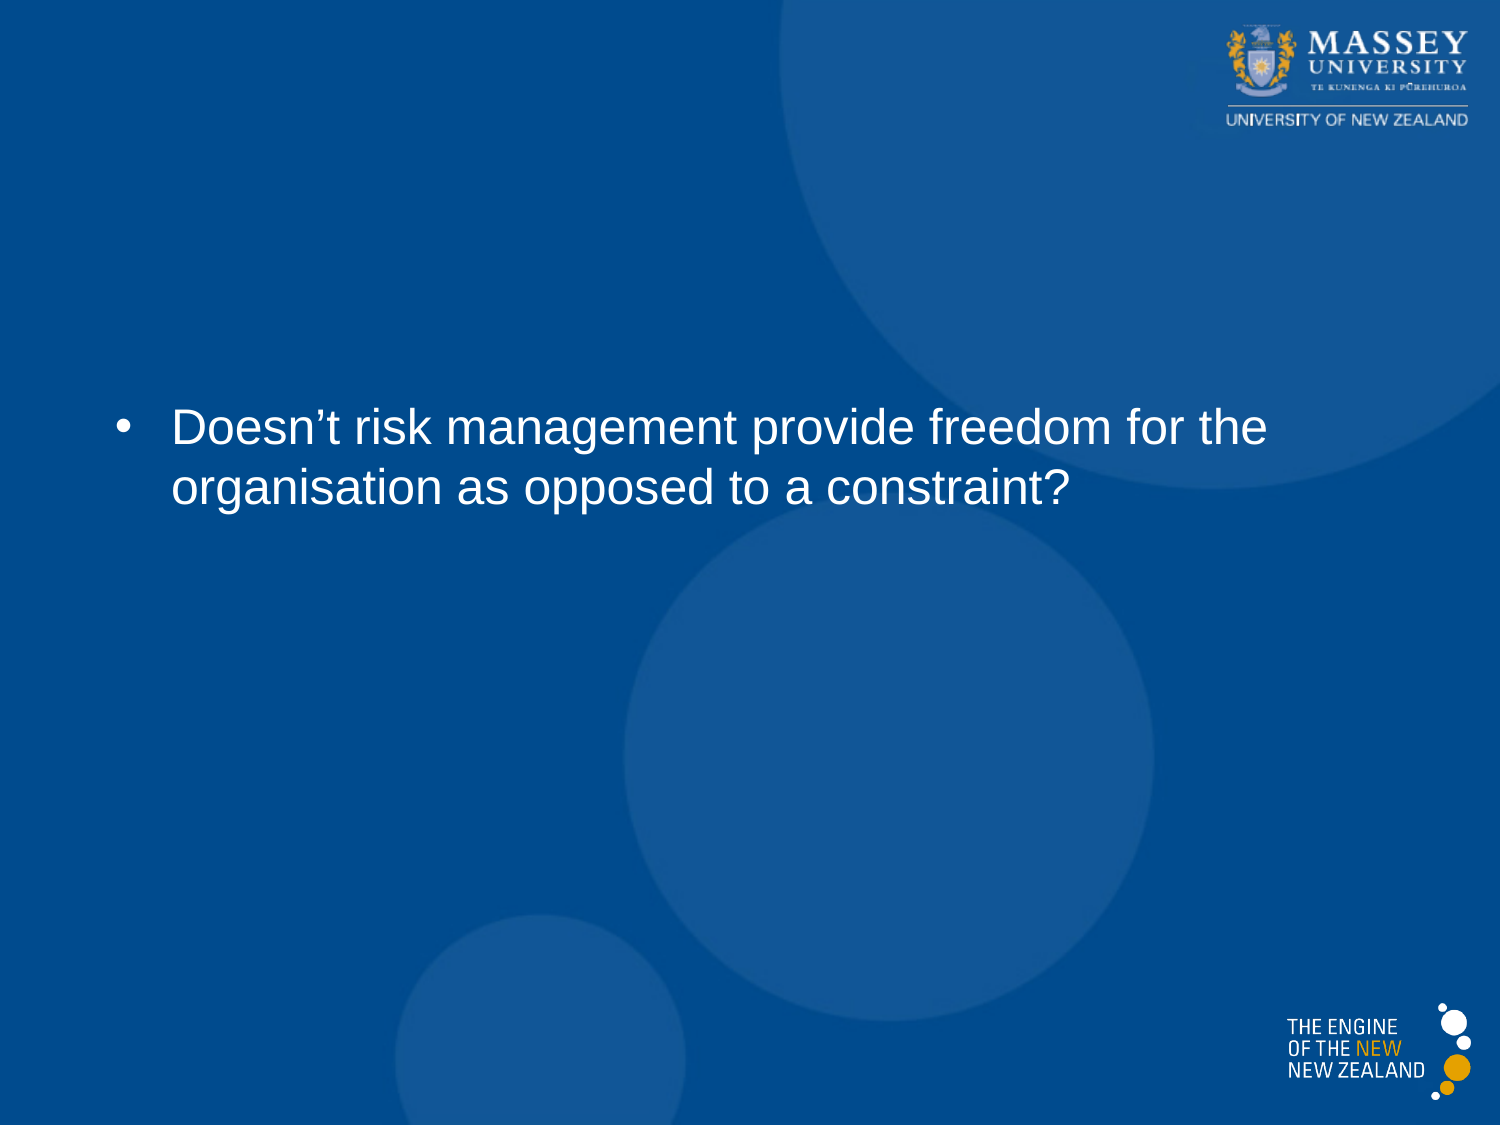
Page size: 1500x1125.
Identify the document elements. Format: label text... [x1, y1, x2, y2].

picture [0, 0, 1500, 1125]
list Doesn’t risk management provide freedom for the organisation as opposed to a constraint? [99, 387, 1450, 1050]
